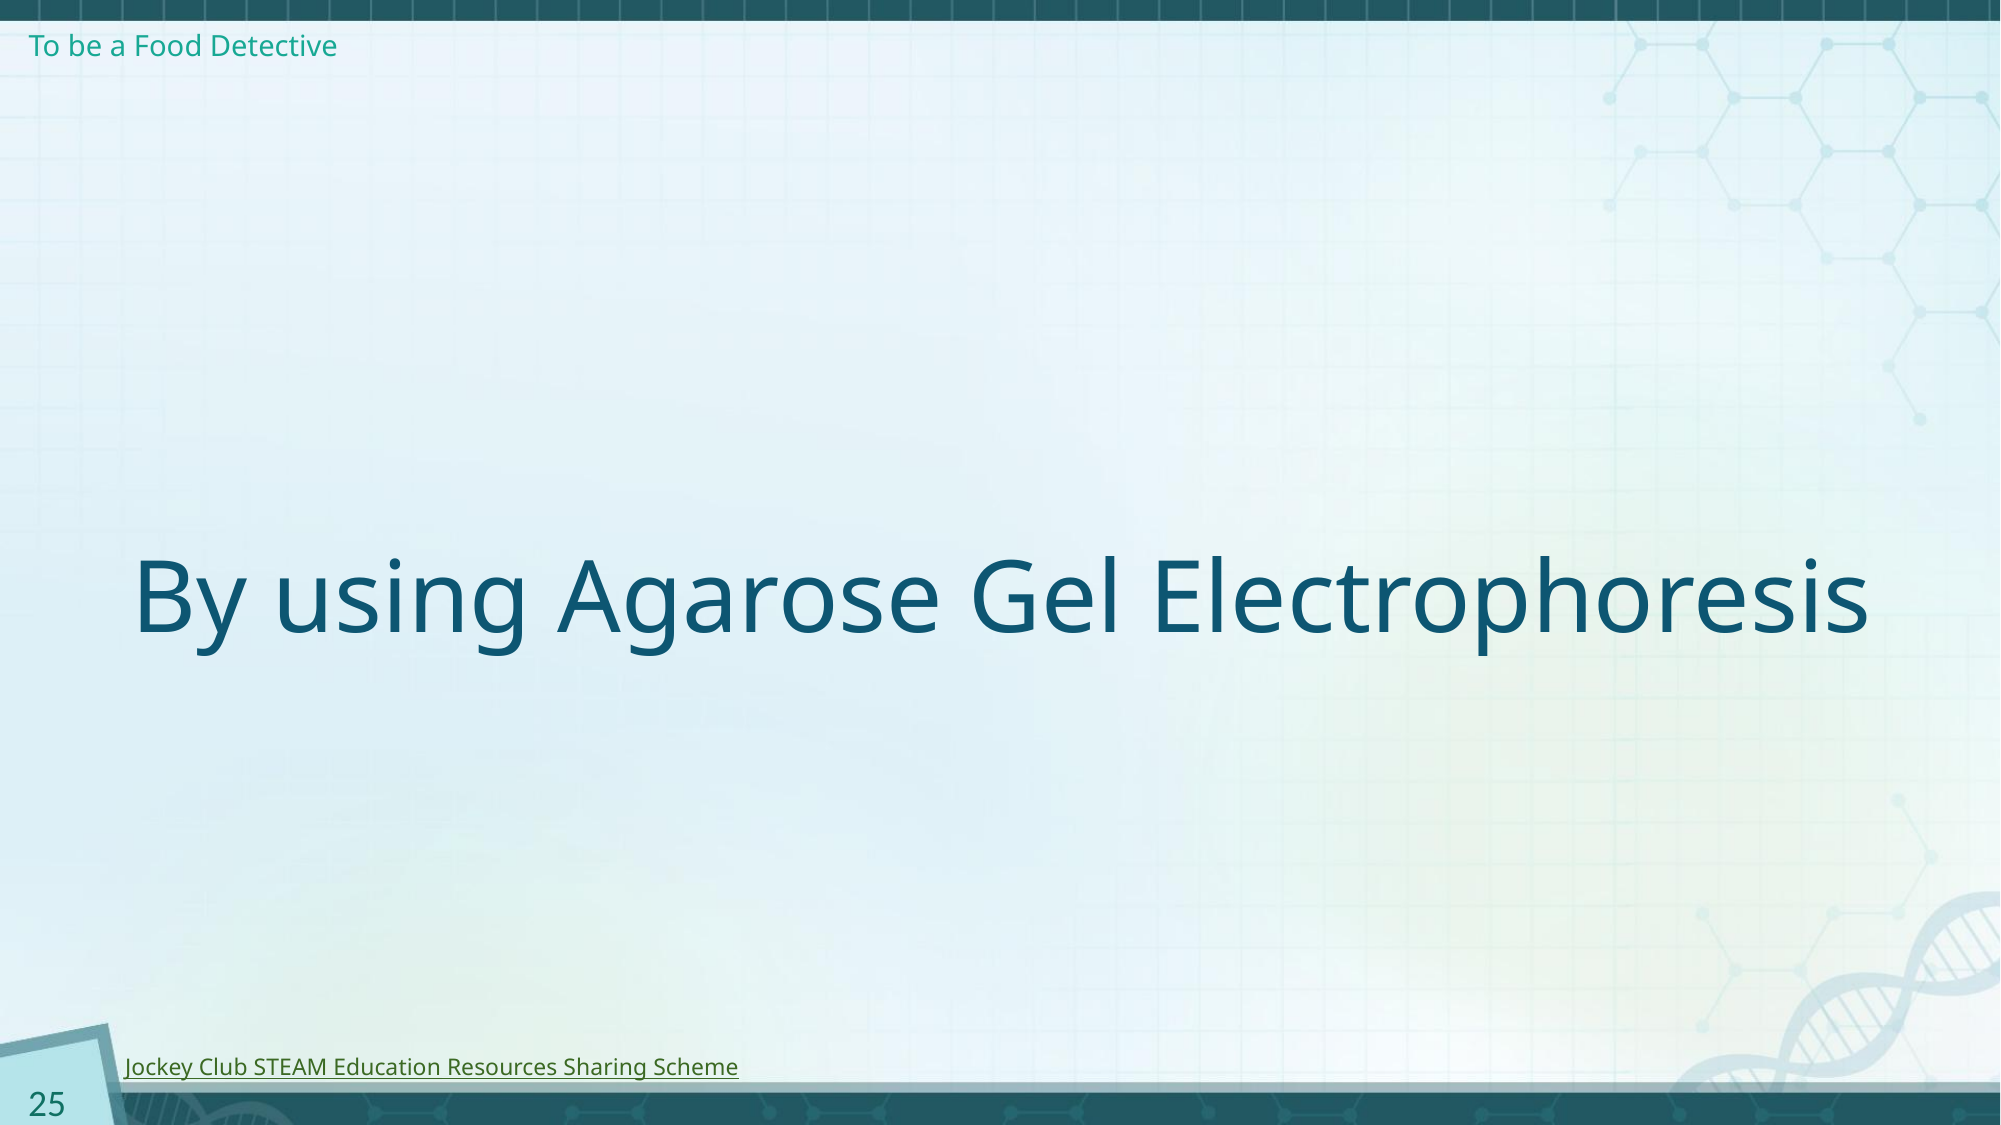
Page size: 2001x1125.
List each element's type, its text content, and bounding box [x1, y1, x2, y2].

text_box By using Agarose Gel Electrophoresis [111, 442, 2000, 743]
slide_number 25 [0, 1071, 96, 1125]
picture [0, 0, 2001, 1125]
